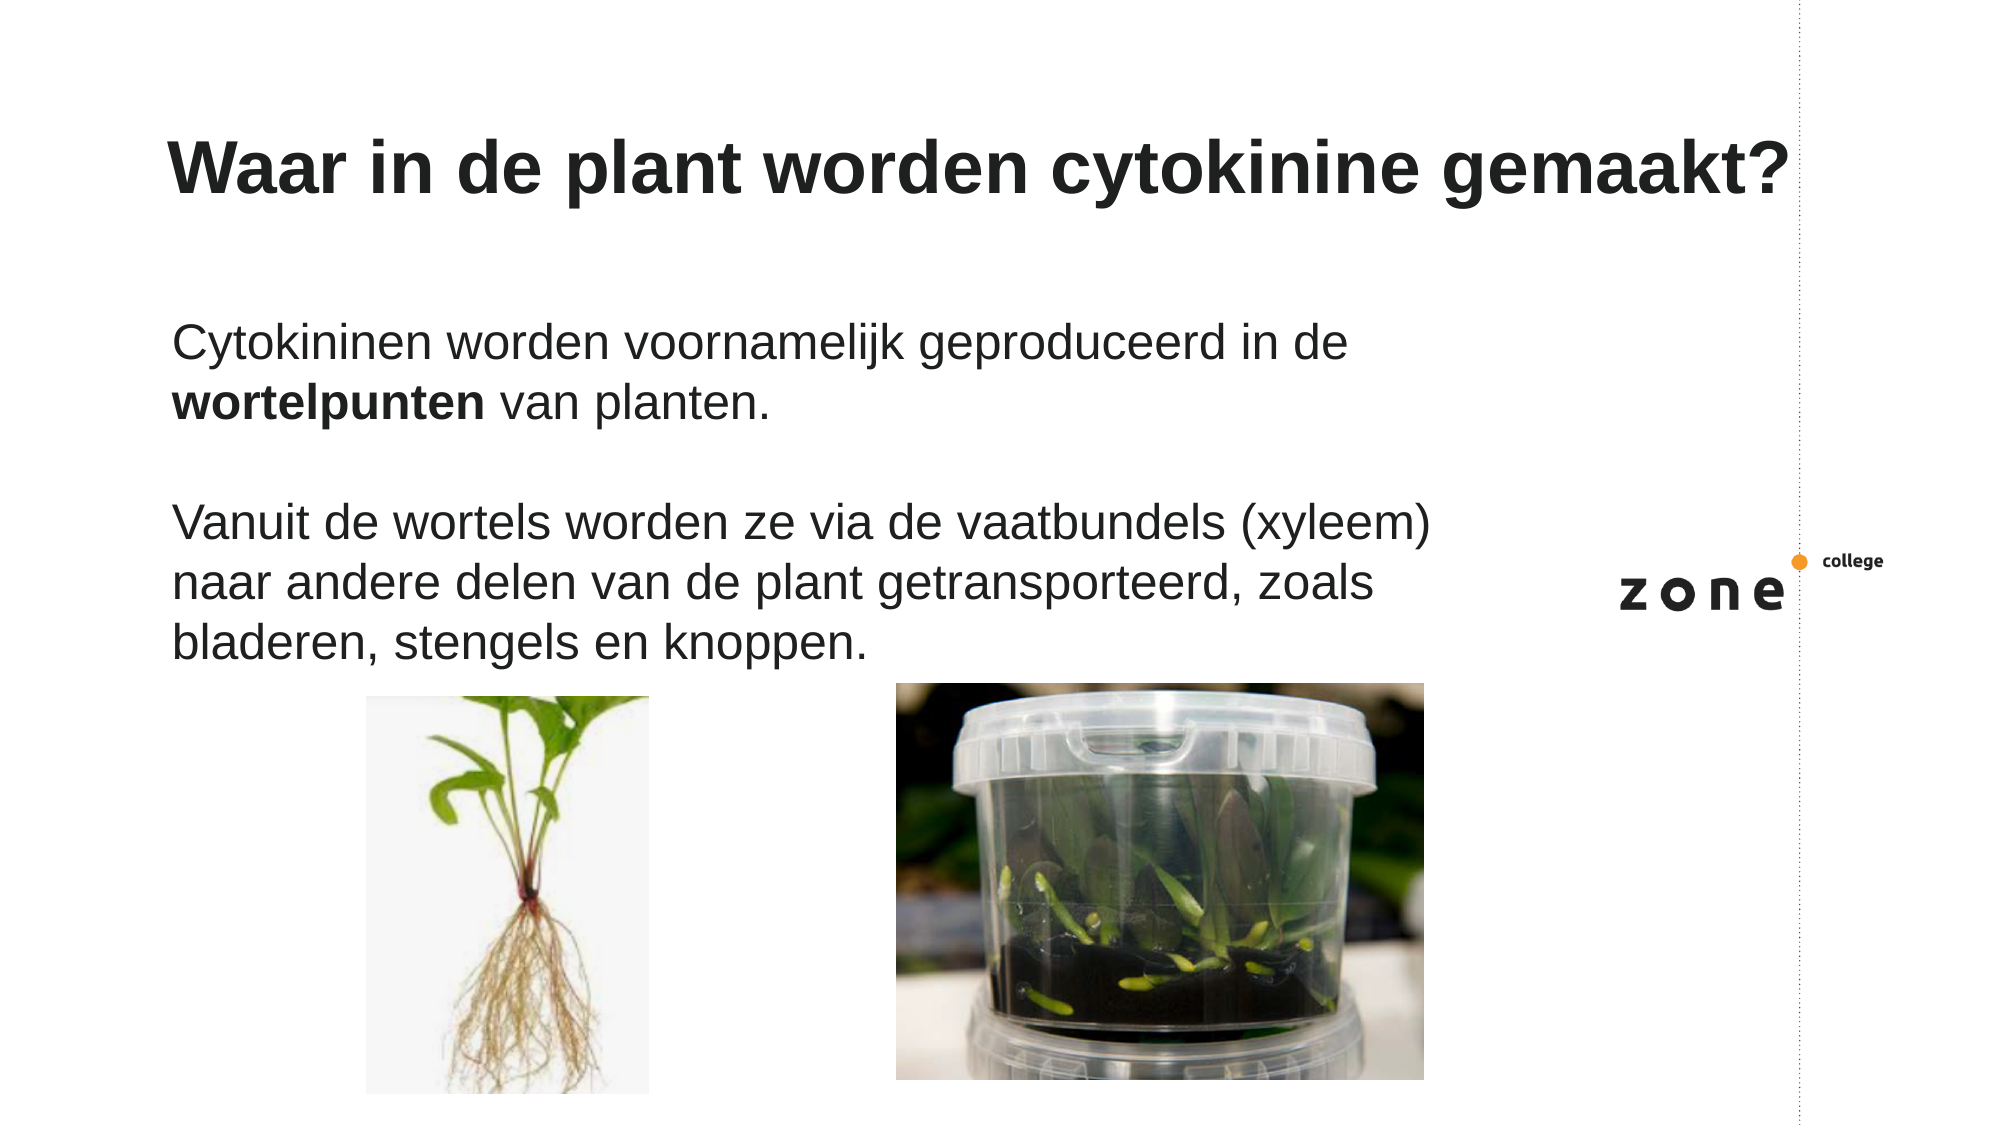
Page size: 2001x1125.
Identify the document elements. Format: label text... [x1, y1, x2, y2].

picture [1596, 0, 2001, 1125]
picture [365, 696, 649, 1094]
list Cytokininen worden voornamelijk geproduceerd in de wortelpunten van planten. Vanuit de wortels worden ze via de vaatbundels (xyleem) naar andere delen van de plant getransporteerd, zoals bladeren, stengels en knoppen. [171, 309, 1442, 1059]
picture [896, 683, 1424, 1080]
title Waar in de plant worden cytokinine gemaakt? [167, 128, 1817, 256]
